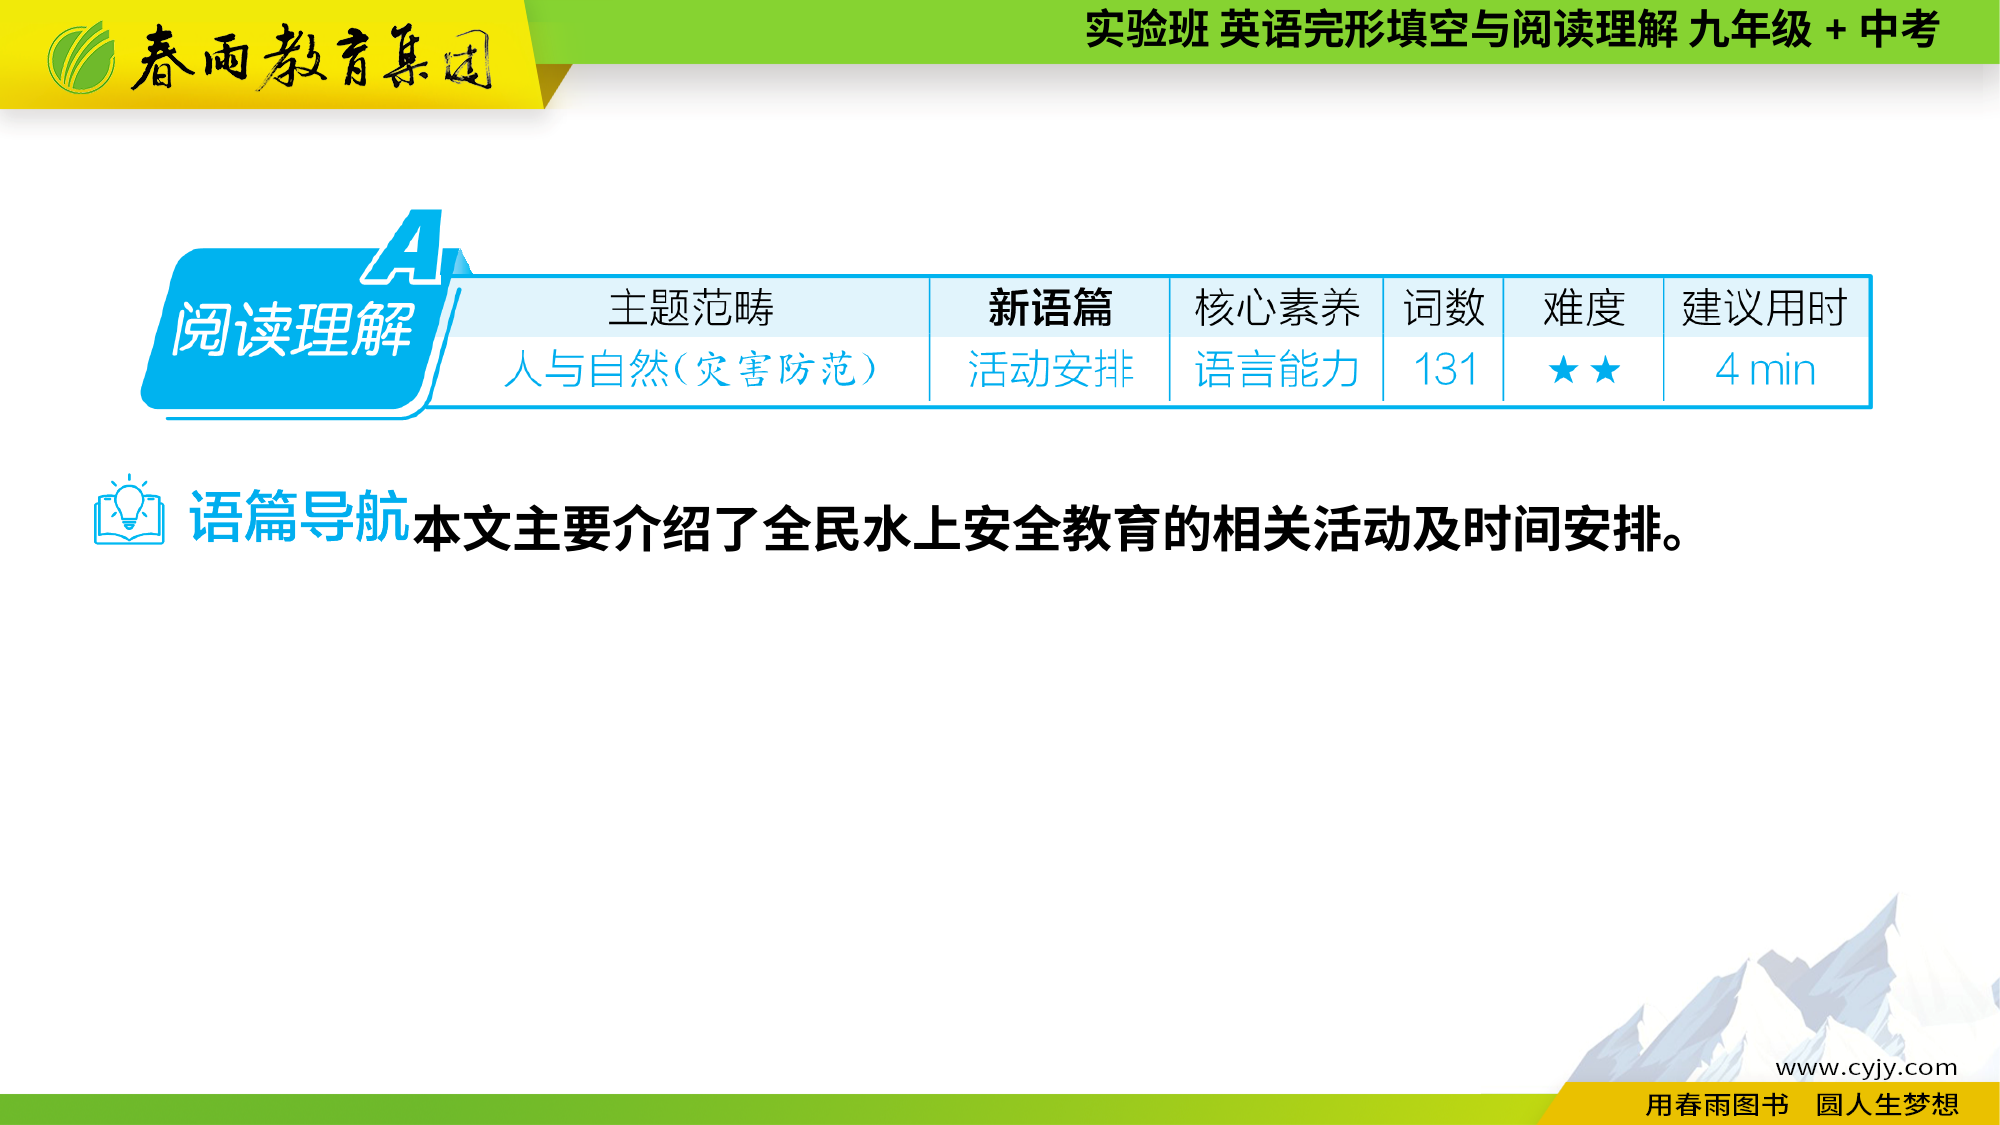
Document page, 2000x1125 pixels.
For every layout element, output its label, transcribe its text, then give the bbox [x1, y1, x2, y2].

list 本文主要介绍了全民水上安全教育的相关活动及时间安排。 [59, 460, 1944, 555]
picture [0, 0, 2000, 1125]
